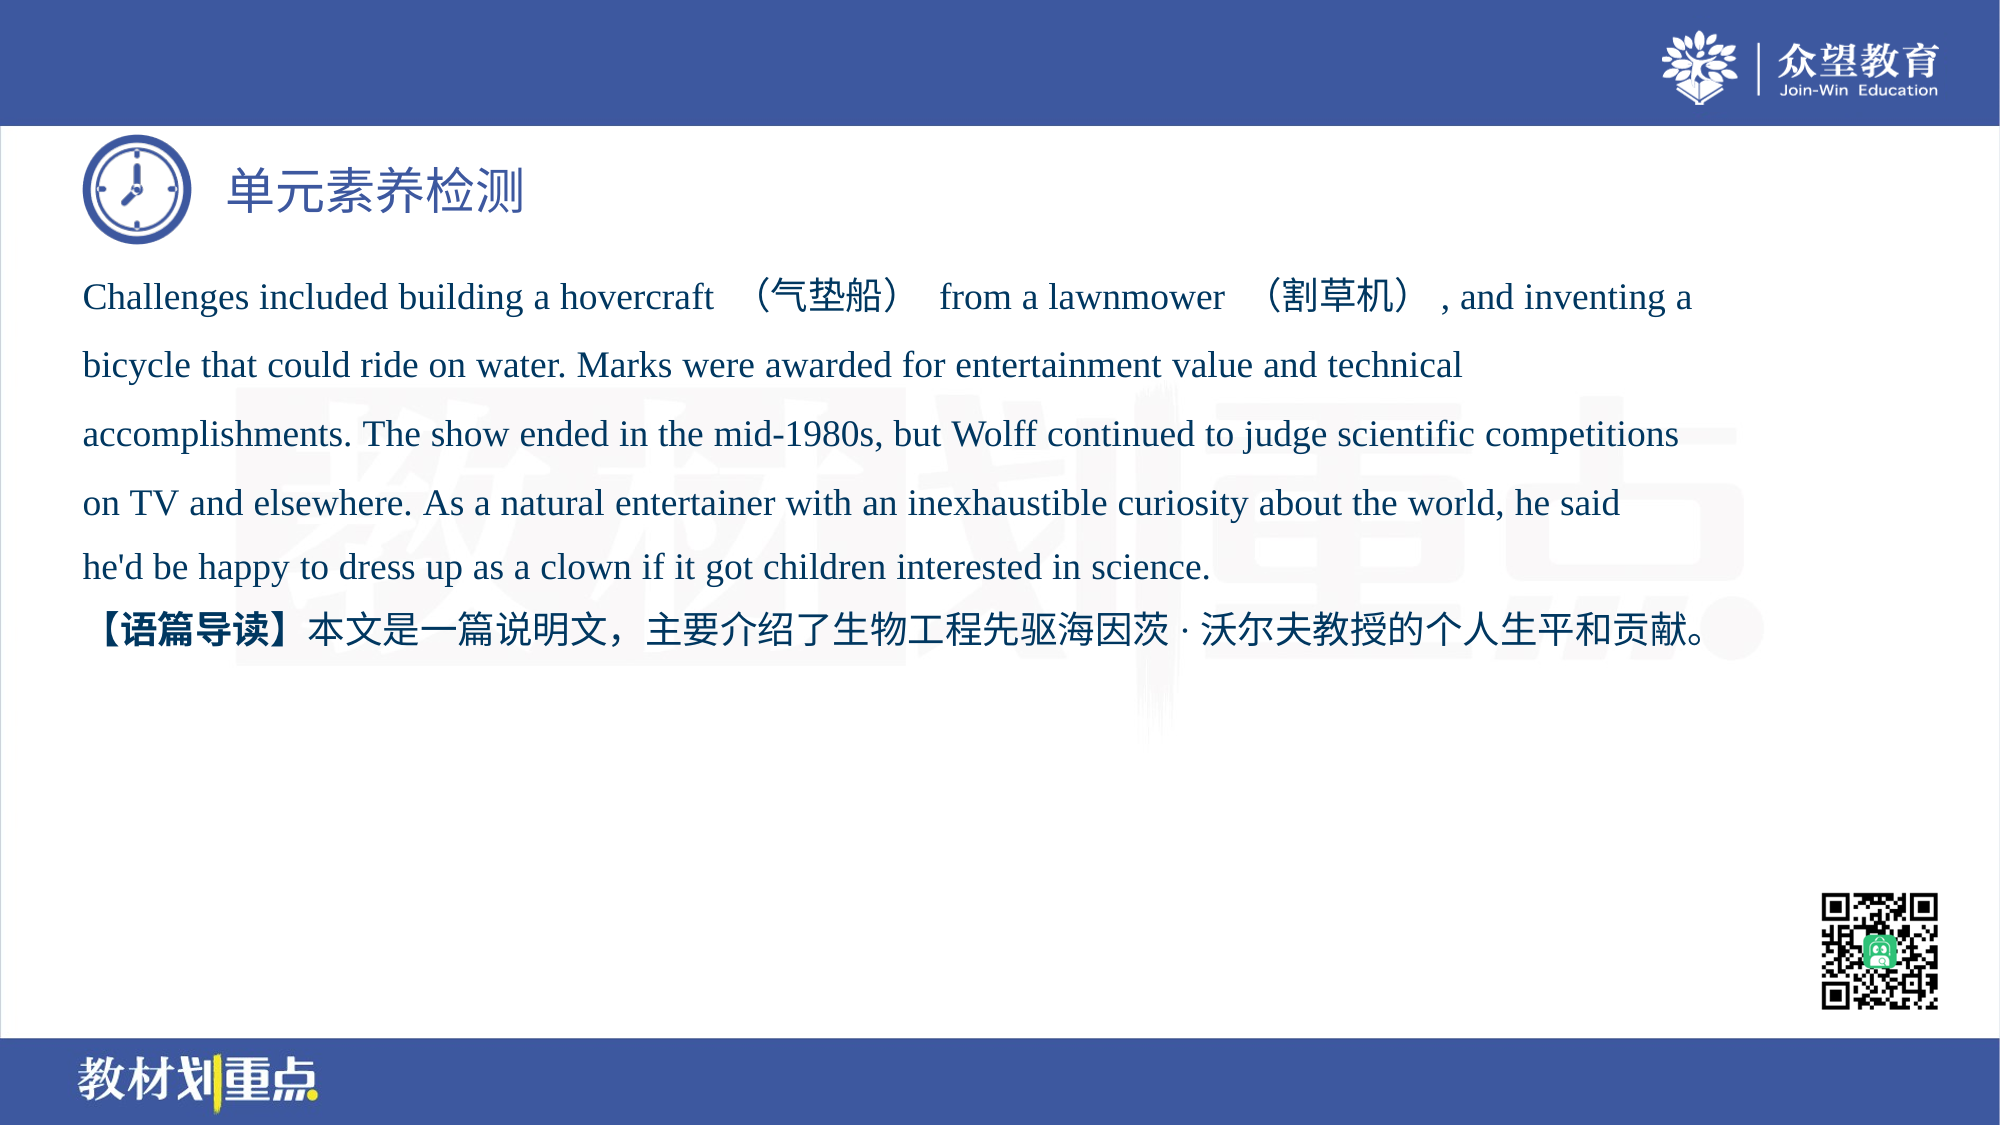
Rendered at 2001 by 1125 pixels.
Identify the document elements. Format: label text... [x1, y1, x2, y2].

text_box 【语篇导读】本文是一篇说明文，主要介绍了生物工程先驱海因茨·沃尔夫教授的个人生平和贡献。 [82, 586, 1817, 644]
picture [0, 0, 2000, 1125]
text_box Challenges included building a hovercraft （气垫船） from a lawnmower （割草机）, and inventing a bicycle that could ride on water. Marks were awarded for entertainment value and technical accomplishments. The show ended in the mid-1980s, but Wolff continued to judge scientific competitions on TV and elsewhere. As a natural entertainer with an inexhaustible curiosity about the world, he said he'd be happy to dress up as a clown if it got children interested in science. [82, 247, 1817, 581]
